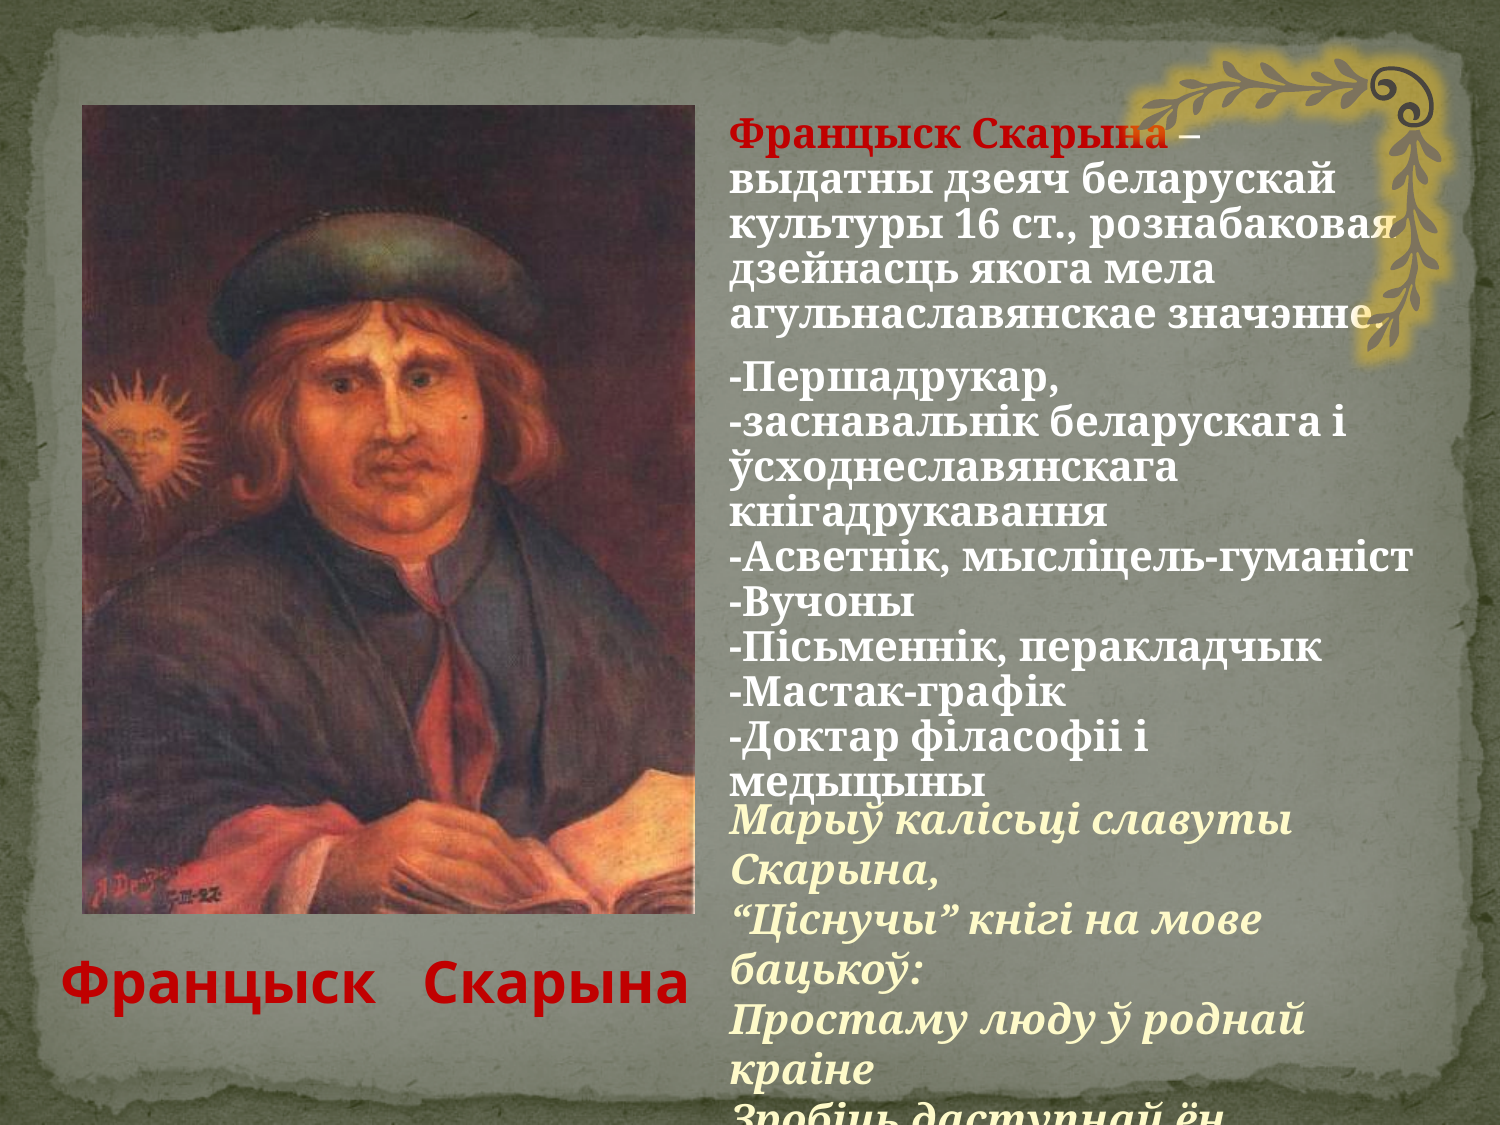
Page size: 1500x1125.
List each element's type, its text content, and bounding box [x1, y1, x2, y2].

text_box Францыск Скарына [45, 937, 721, 1023]
picture [1138, 60, 1441, 352]
picture [82, 105, 695, 914]
text_box Марыў калісьці славуты Скарына, “Ціснучы” кнігі на мове бацькоў: Простаму люду ў роднай краіне Зробіць даступнай ён мудрасць вякоў. Ніл Гілевіч [714, 785, 1465, 1125]
text_box Францыск Скарына – выдатны дзеяч беларускай культуры 16 ст., рознабаковая дзейнасць якога мела агульнаславянскае значэнне. -Першадрукар, -заснавальнік беларускага і ўсходнеславянскага кнігадрукавання -Асветнік, мысліцель-гуманіст -Вучоны -Пісьменнік, перакладчык -Мастак-графік -Доктар філасофіі і медыцыны [714, 105, 1430, 814]
